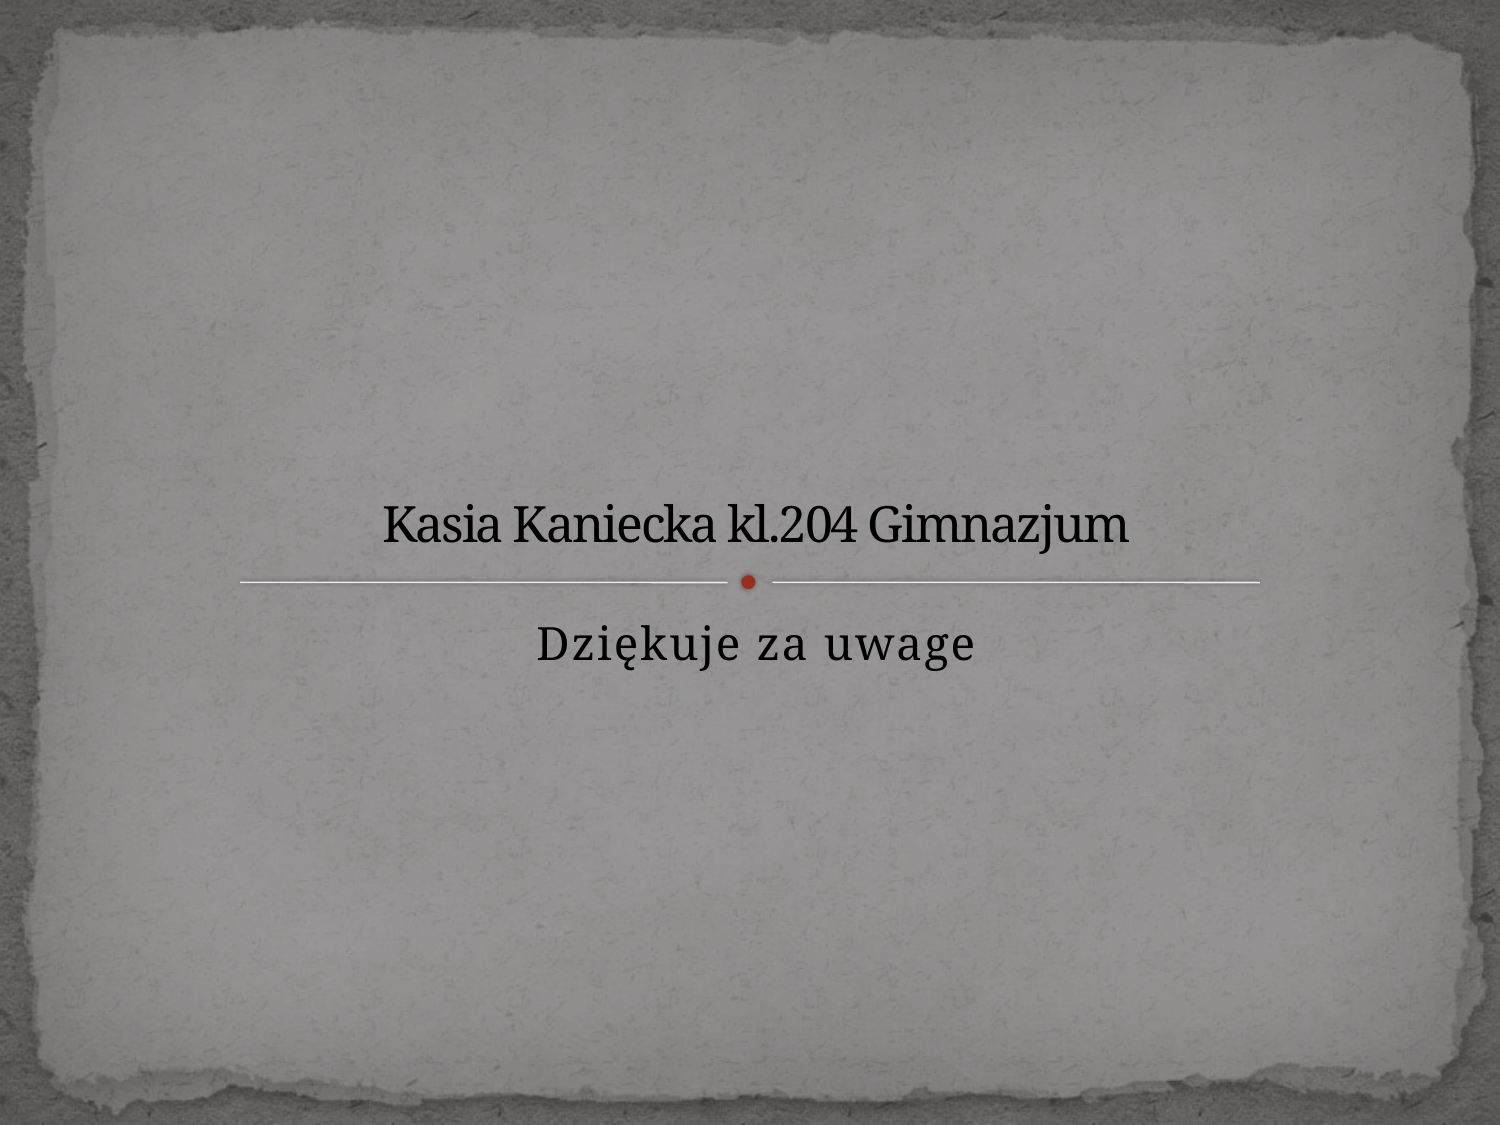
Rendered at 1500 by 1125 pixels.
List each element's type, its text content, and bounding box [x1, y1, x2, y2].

subtitle Dziękuje za uwage [74, 606, 1438, 795]
title Kasia Kaniecka kl.204 Gimnazjum [74, 235, 1438, 561]
